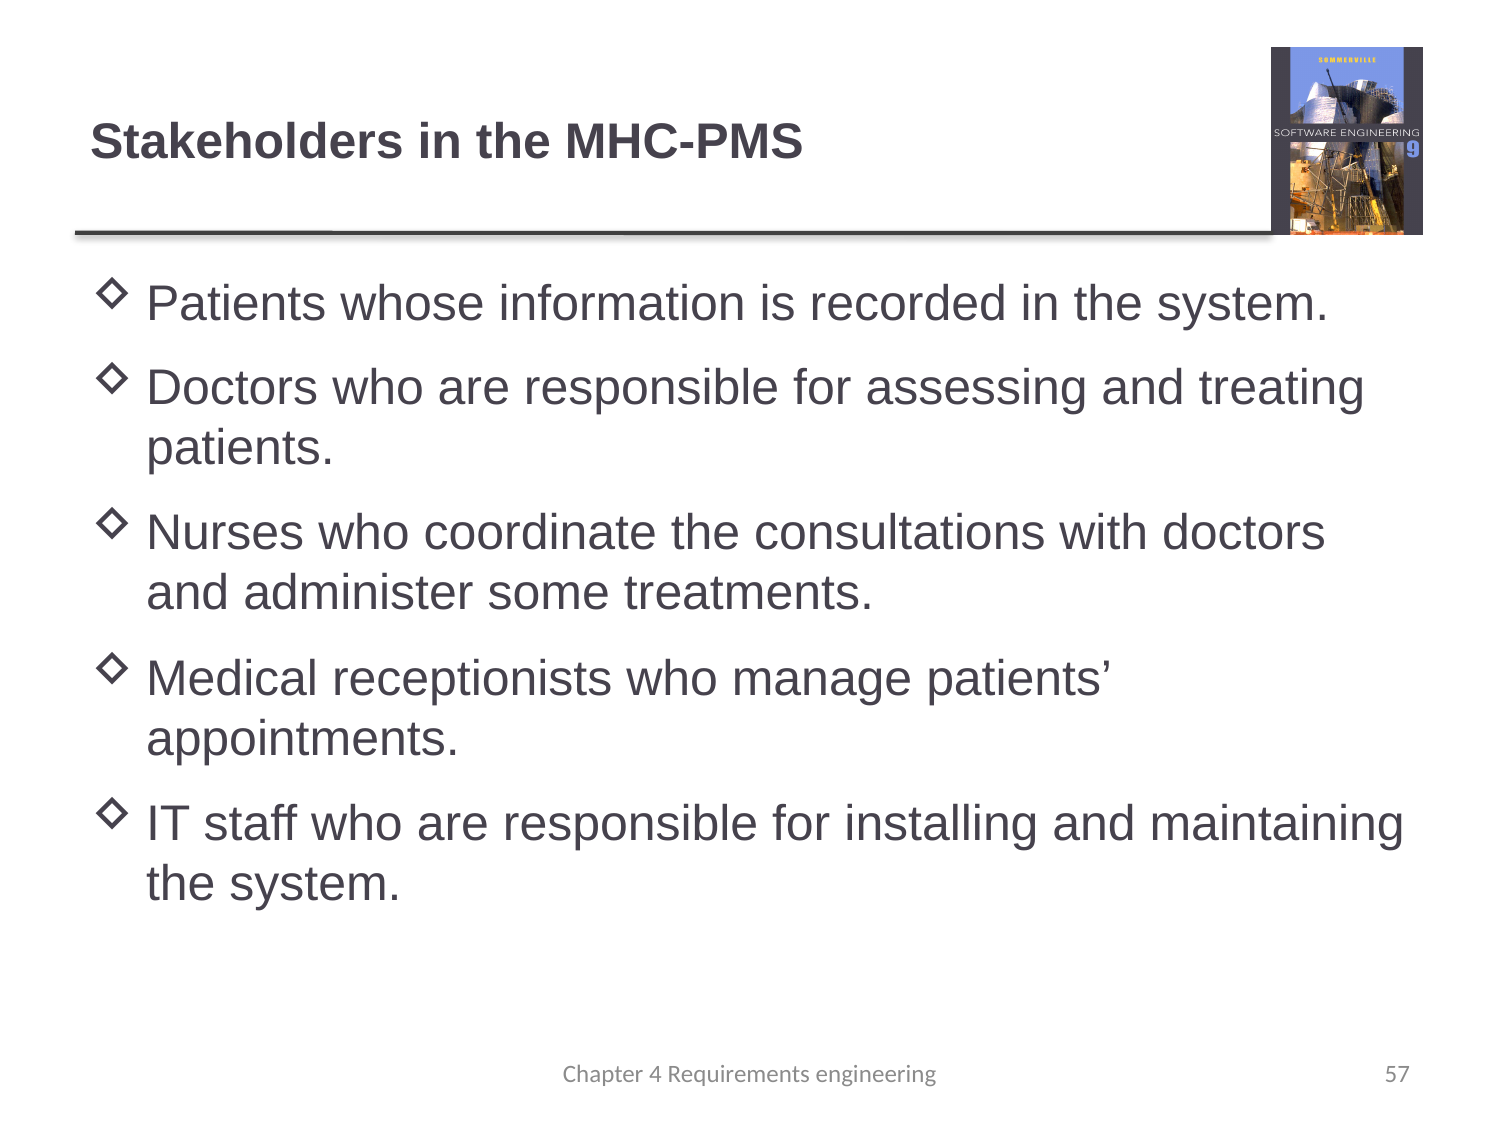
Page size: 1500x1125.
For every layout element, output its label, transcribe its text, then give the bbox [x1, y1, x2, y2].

list Patients whose information is recorded in the system. Doctors who are responsible for assessing and treating patients. Nurses who coordinate the consultations with doctors and administer some treatments. Medical receptionists who manage patients’ appointments. IT staff who are responsible for installing and maintaining the system. [75, 262, 1425, 1005]
slide_number 57 [1074, 1042, 1425, 1103]
title Stakeholders in the MHC-PMS [74, 44, 1272, 233]
footer Chapter 4 Requirements engineering [512, 1042, 988, 1103]
picture [1272, 47, 1423, 235]
